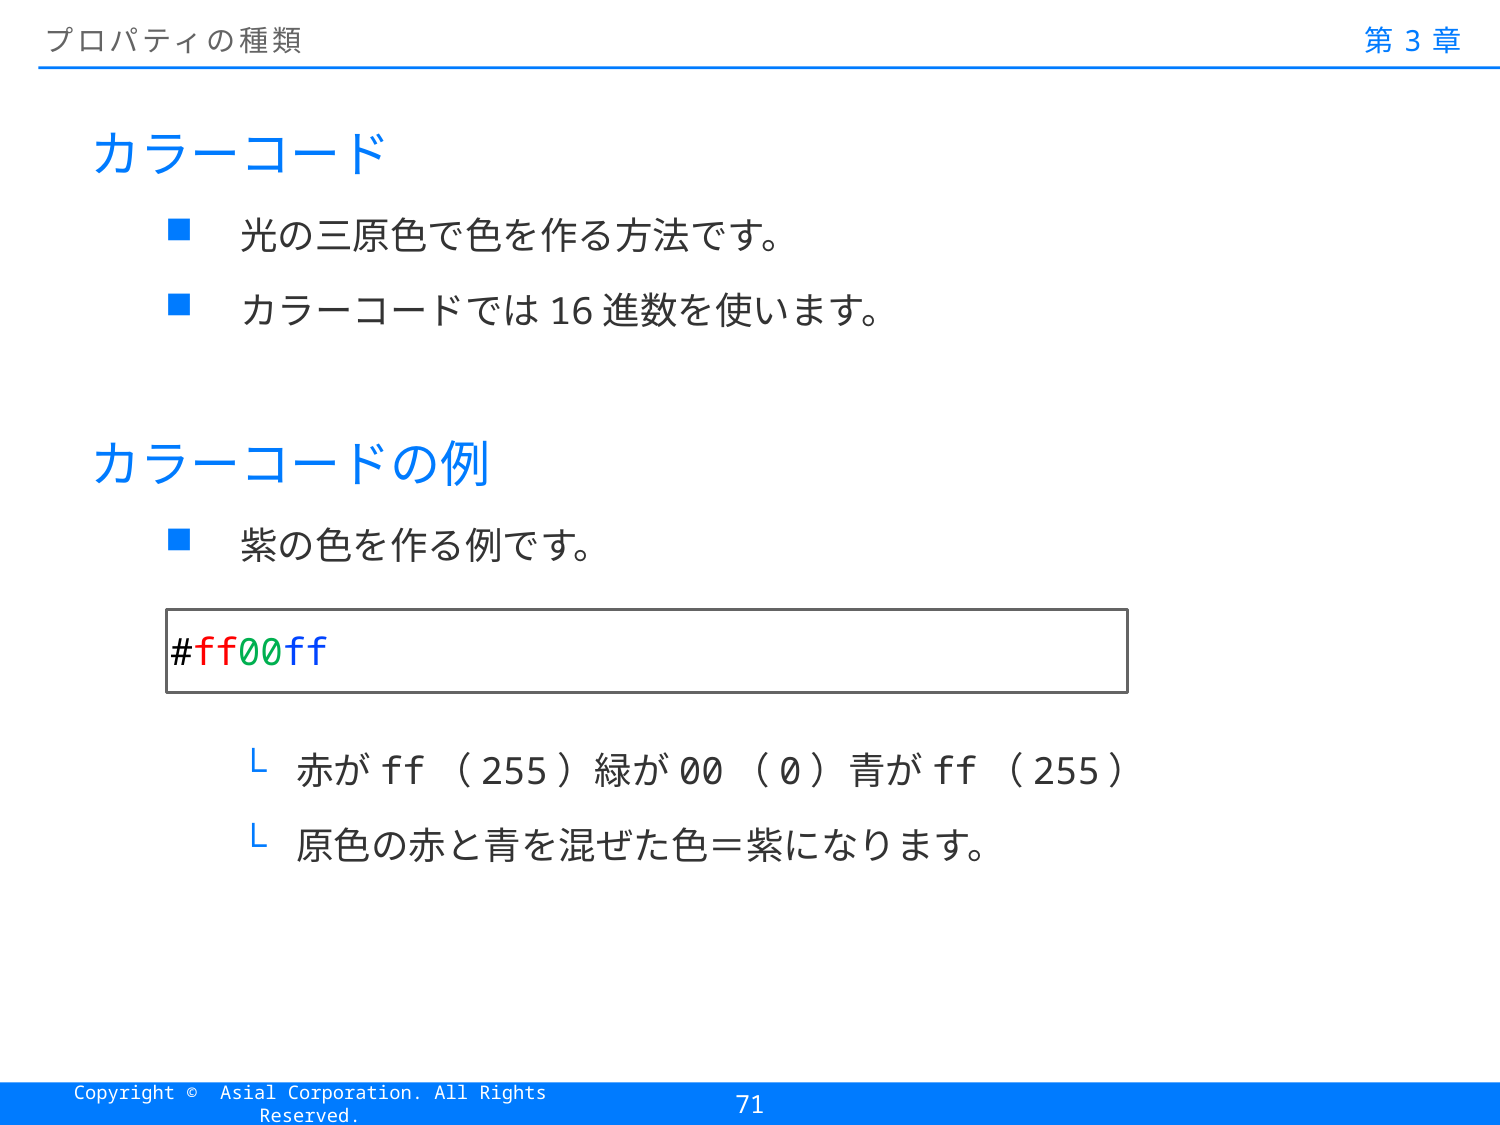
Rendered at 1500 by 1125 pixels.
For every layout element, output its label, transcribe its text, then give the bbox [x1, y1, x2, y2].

slide_number 71 [581, 1075, 919, 1125]
title プロパティの種類 [29, 7, 702, 72]
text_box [166, 609, 1129, 693]
list 第3章 [702, 7, 1477, 72]
list カラーコード 光の三原色で色を作る方法です。 カラーコードでは16進数を使います。 カラーコードの例 紫の色を作る例です。 赤がff（255）緑が00（0）青がff（255） 原色の赤と青を混ぜた色＝紫になります。 [75, 84, 1425, 988]
